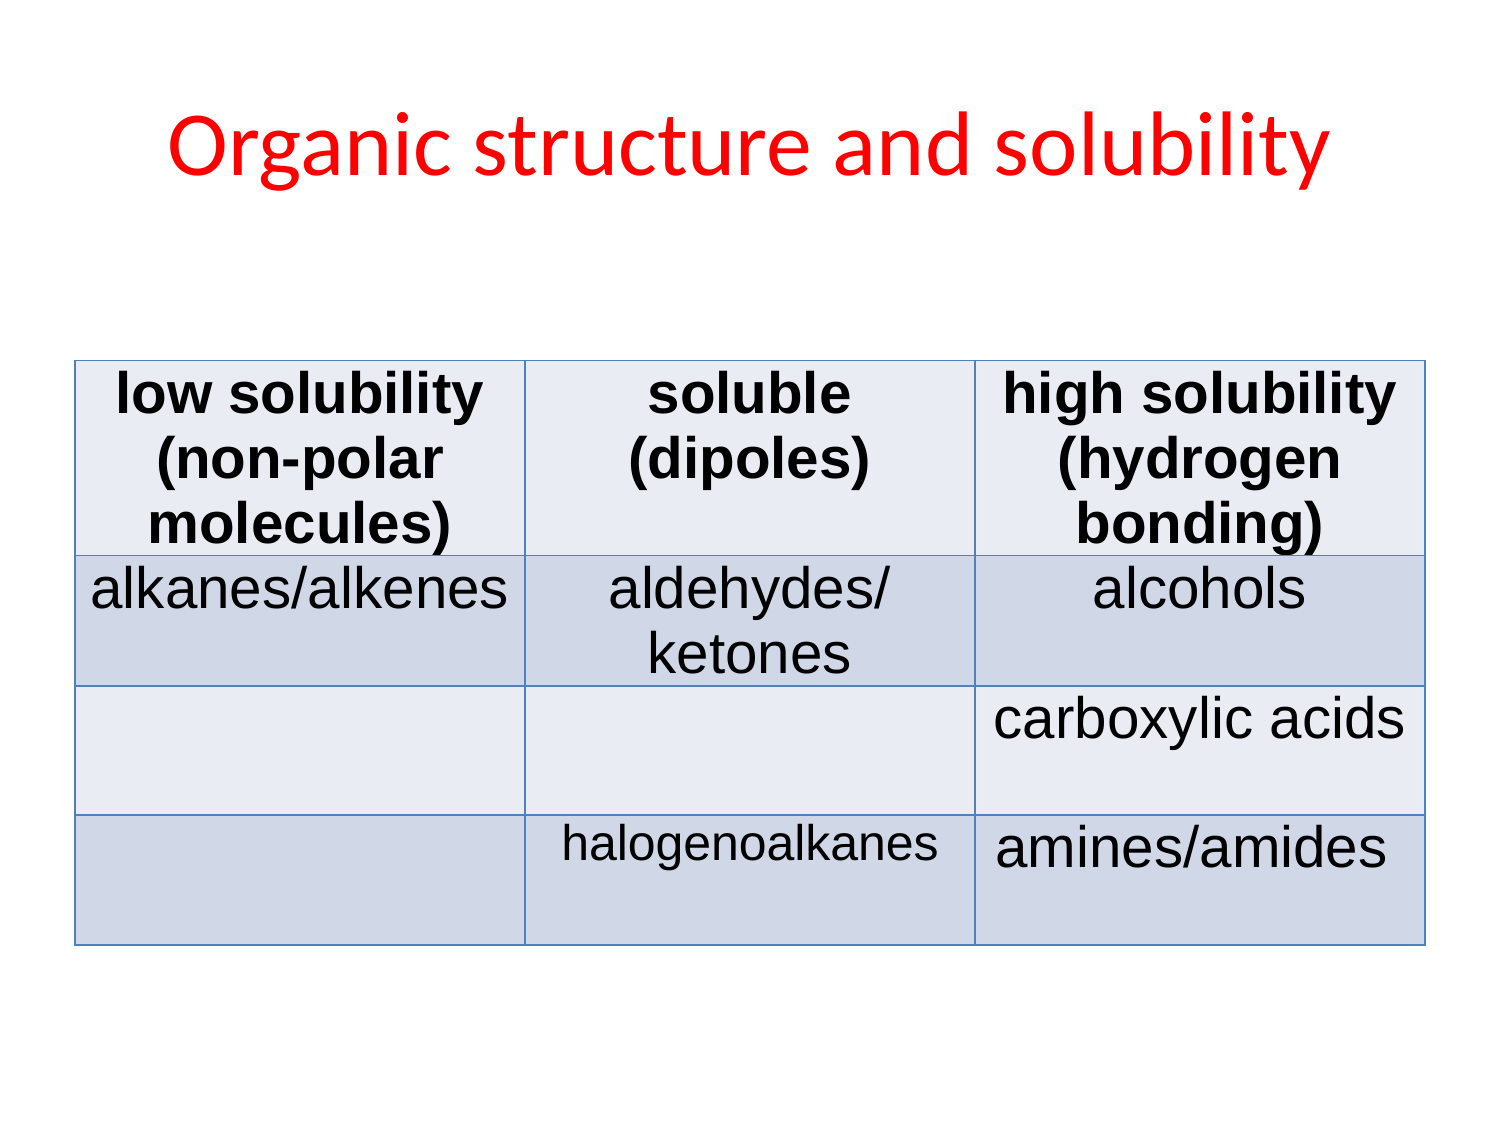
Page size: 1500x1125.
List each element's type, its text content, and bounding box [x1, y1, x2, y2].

table_cell amines/amides [976, 816, 1424, 944]
table_cell [526, 687, 974, 814]
table_cell alcohols [976, 556, 1424, 685]
table_header low solubility (non-polar molecules) [76, 361, 524, 555]
table_header soluble (dipoles) [526, 361, 974, 555]
title Organic structure and solubility [75, 45, 1425, 233]
table_cell carboxylic acids [976, 687, 1424, 814]
table_cell [76, 816, 524, 944]
table_cell alkanes/alkenes [76, 556, 524, 685]
table_cell aldehydes/ ketones [526, 556, 974, 685]
table_cell [76, 687, 524, 814]
table_cell halogenoalkanes [526, 816, 974, 944]
table_header high solubility (hydrogen bonding) [976, 361, 1424, 555]
